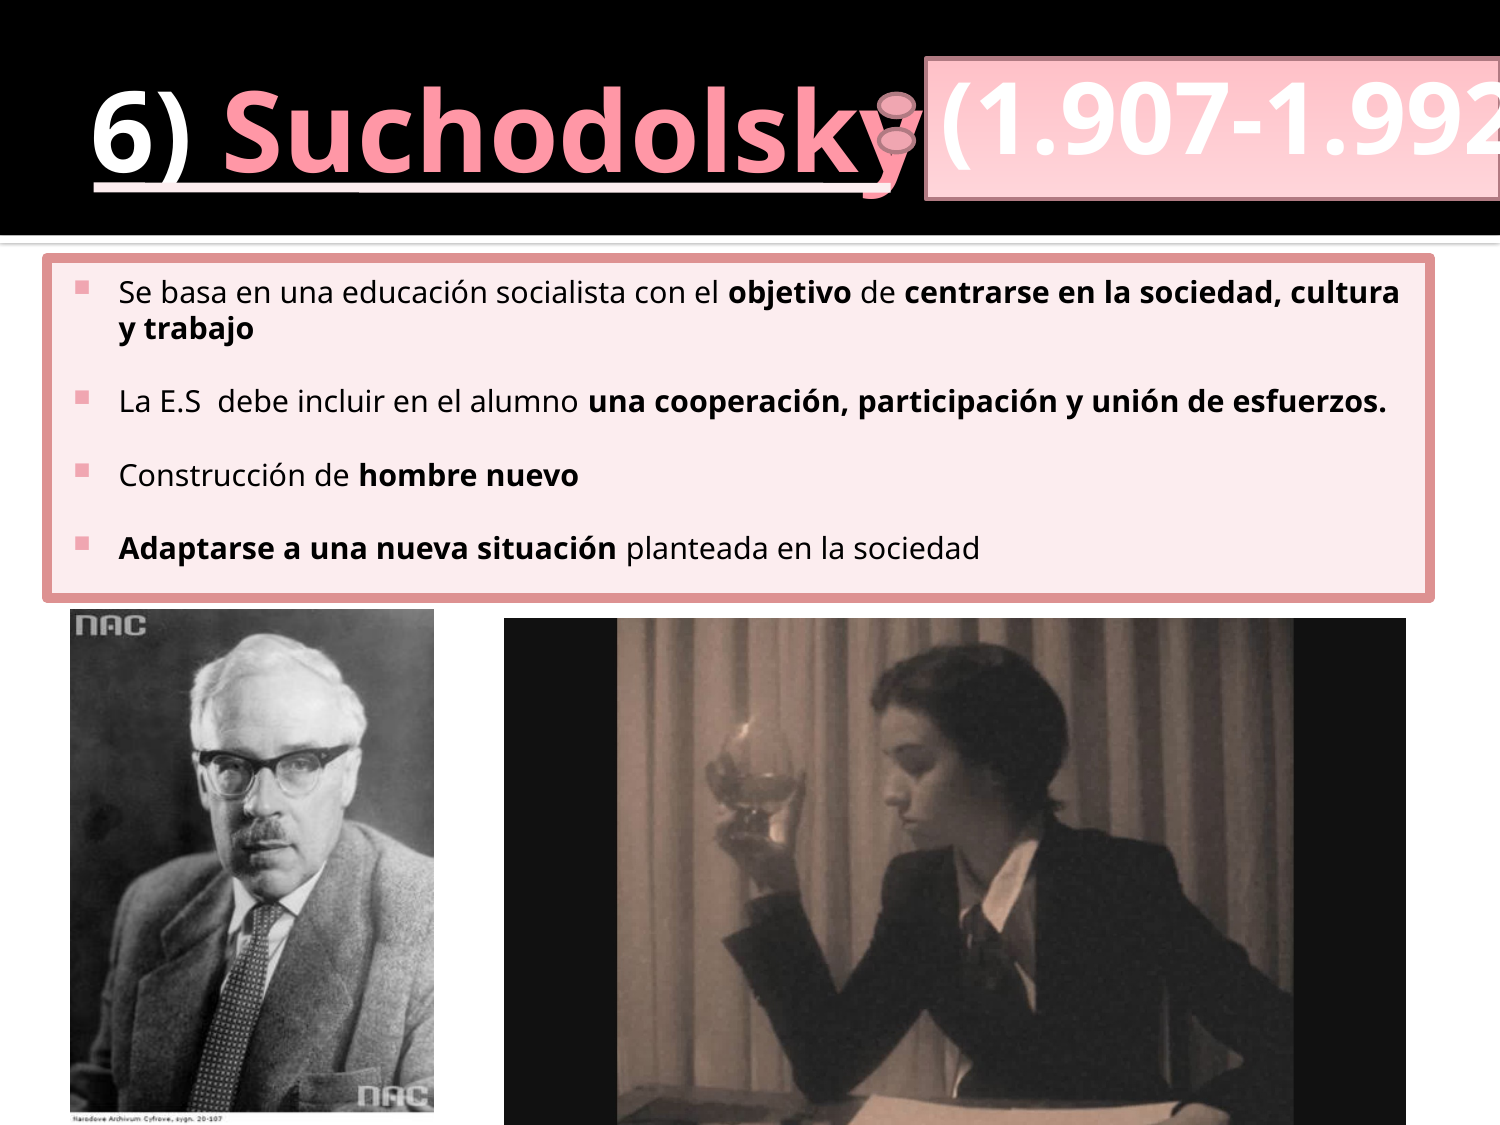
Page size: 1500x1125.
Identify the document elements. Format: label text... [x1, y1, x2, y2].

text_box [876, 126, 917, 155]
title 6) Suchodolsky [75, 24, 1425, 231]
text_box (1.907-1.992) [925, 46, 1500, 182]
text_box [876, 91, 917, 120]
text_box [503, 617, 1407, 1125]
list Se basa en una educación socialista con el objetivo de centrarse en la sociedad, cultura y trabajo La E.S debe incluir en el alumno una cooperación, participación y unión de esfuerzos. Construcción de hombre nuevo Adaptarse a una nueva situación planteada en la sociedad [46, 257, 1430, 598]
picture [70, 609, 434, 1125]
text_box [924, 56, 1500, 201]
